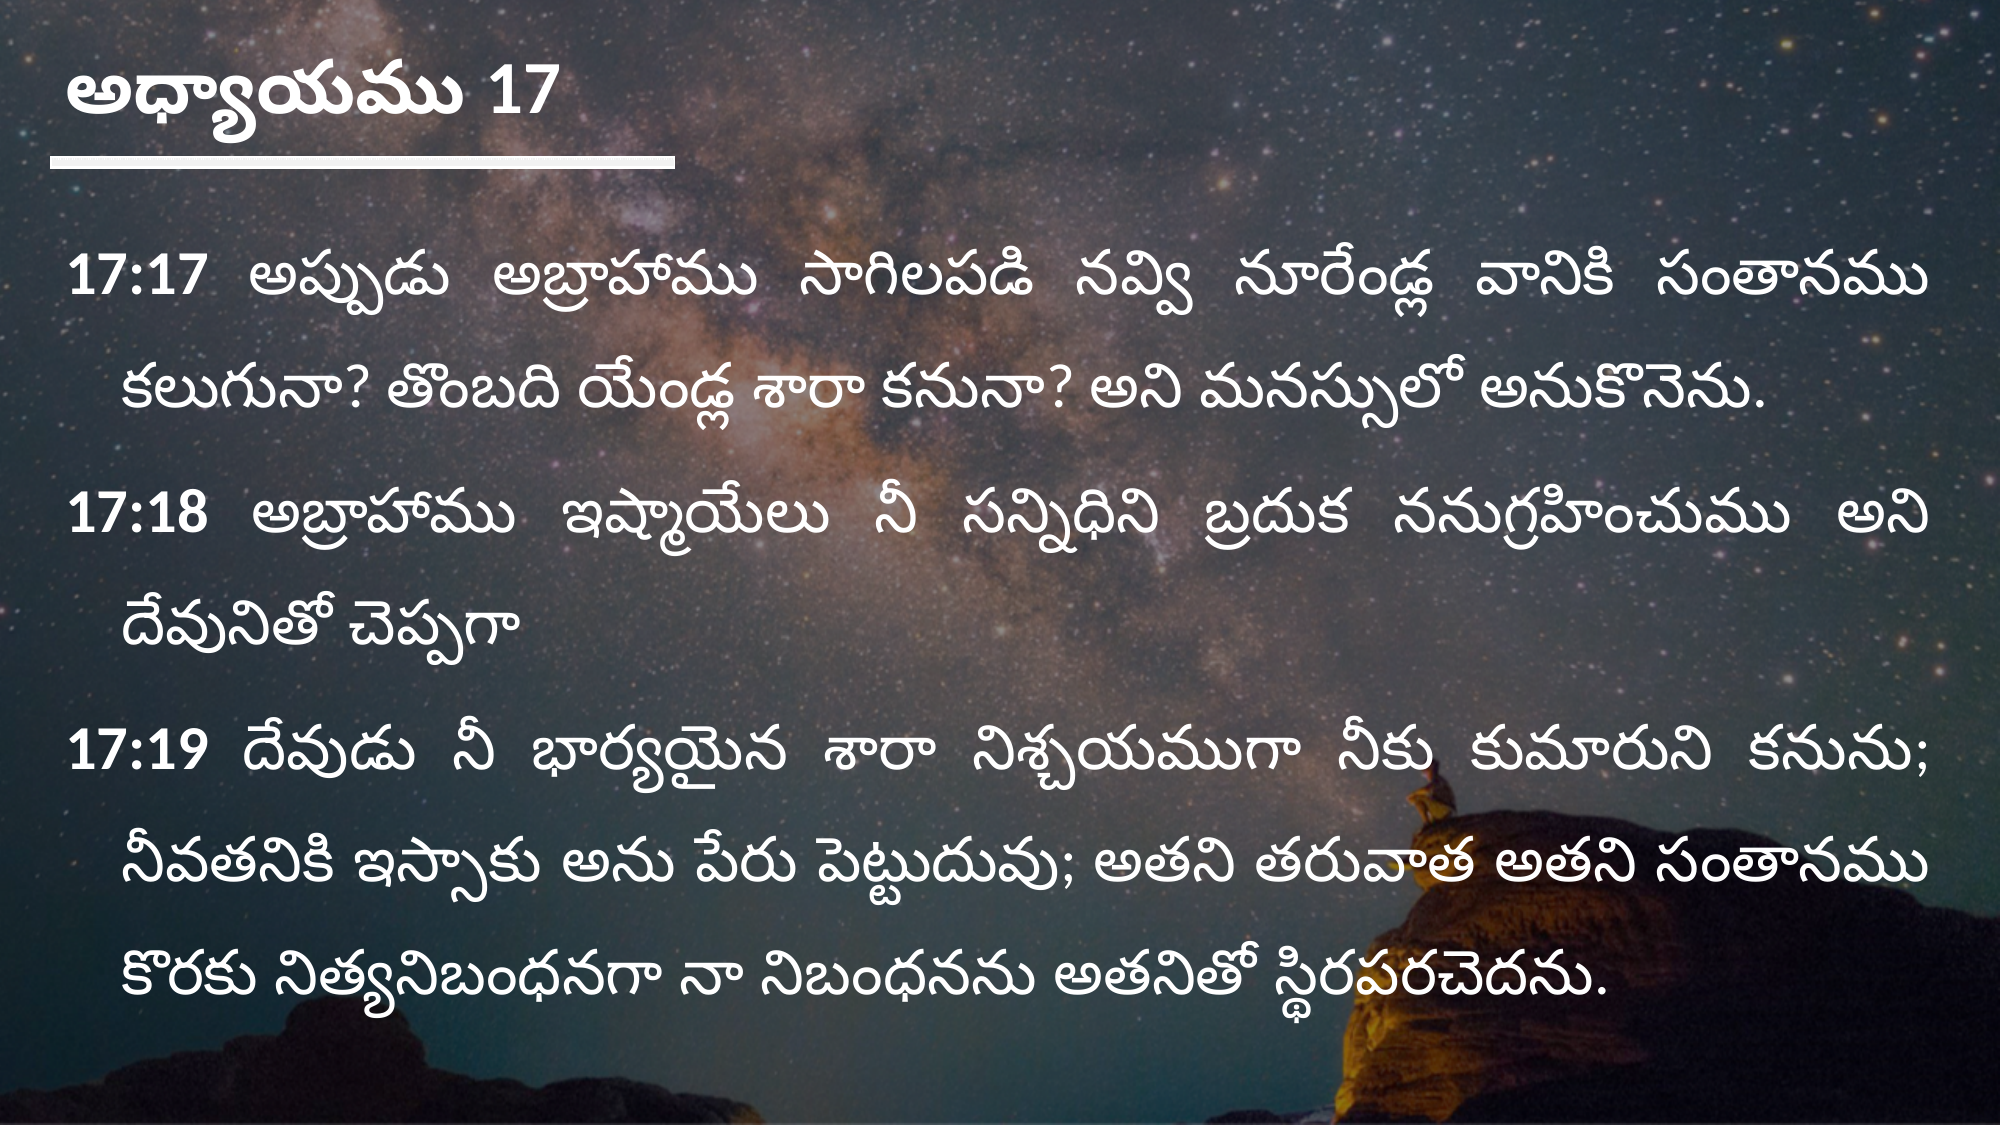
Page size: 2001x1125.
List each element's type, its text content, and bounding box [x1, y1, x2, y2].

picture [0, 0, 2000, 1125]
title అధ్యాయము 17 [50, 0, 1925, 167]
list 17:17 అప్పుడు అబ్రాహాము సాగిలపడి నవ్వి నూరేండ్ల వానికి సంతానము కలుగునా? తొంబది యేండ్ల శారా కనునా? అని మనస్సులో అనుకొనెను. 17:18 అబ్రాహాము ఇష్మాయేలు నీ సన్నిధిని బ్రదుక ననుగ్రహించుము అని దేవునితో చెప్పగా 17:19 దేవుడు నీ భార్యయైన శారా నిశ్చయముగా నీకు కుమారుని కనును; నీవతనికి ఇస్సాకు అను పేరు పెట్టుదువు; అతని తరువాత అతని సంతానము కొరకు నిత్యనిబంధనగా నా నిబంధనను అతనితో స్థిరపరచెదను. [50, 187, 1946, 1063]
